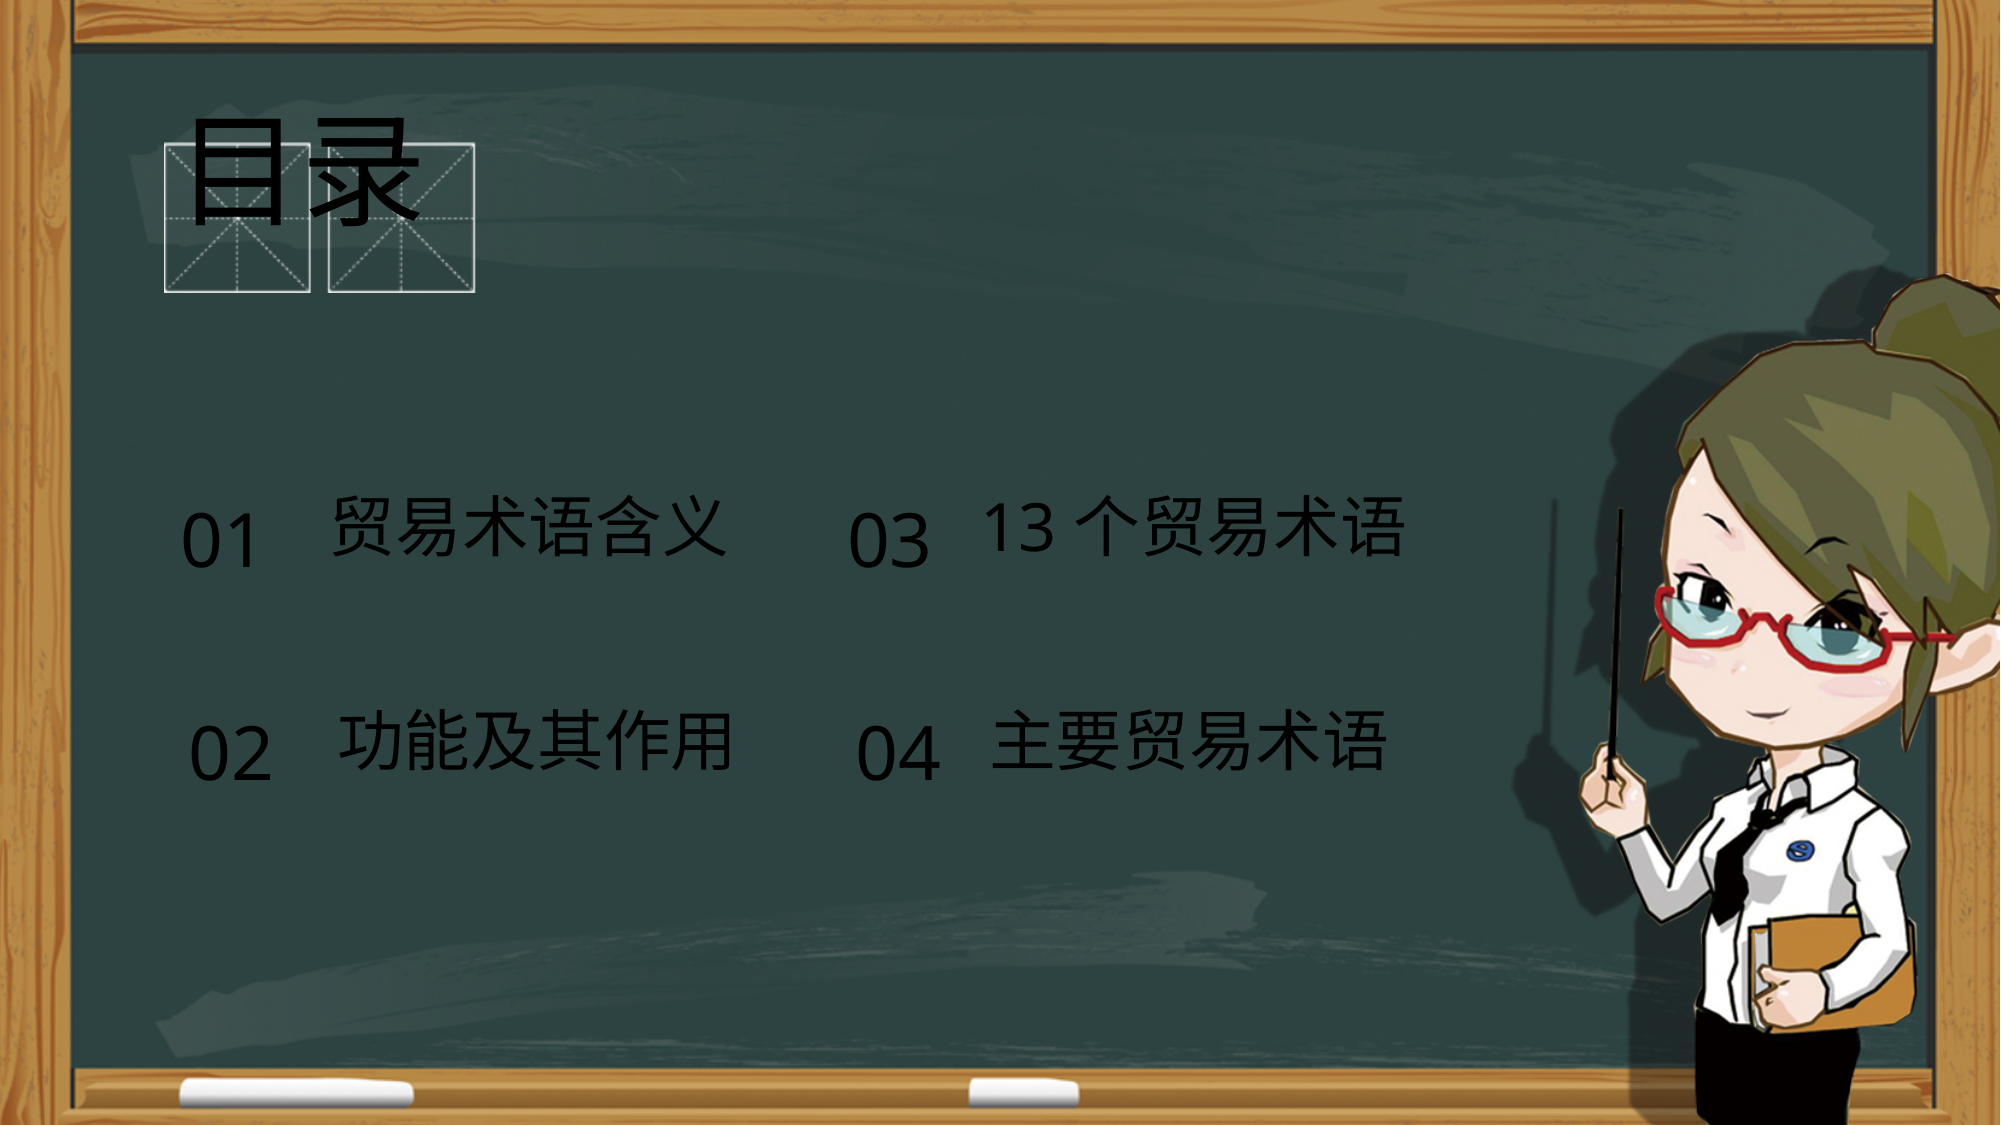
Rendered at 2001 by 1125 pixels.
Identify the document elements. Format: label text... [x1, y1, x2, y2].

text_box 目录 [162, 79, 476, 254]
text_box 04 [799, 662, 998, 838]
text_box 贸易术语含义 [313, 466, 782, 584]
text_box 主要贸易术语 [974, 680, 1442, 798]
text_box 13个贸易术语 [966, 466, 1434, 584]
text_box 功能及其作用 [322, 680, 790, 798]
text_box 02 [132, 662, 331, 838]
text_box 03 [790, 450, 989, 626]
picture [0, 0, 2000, 1125]
text_box 01 [124, 450, 323, 626]
